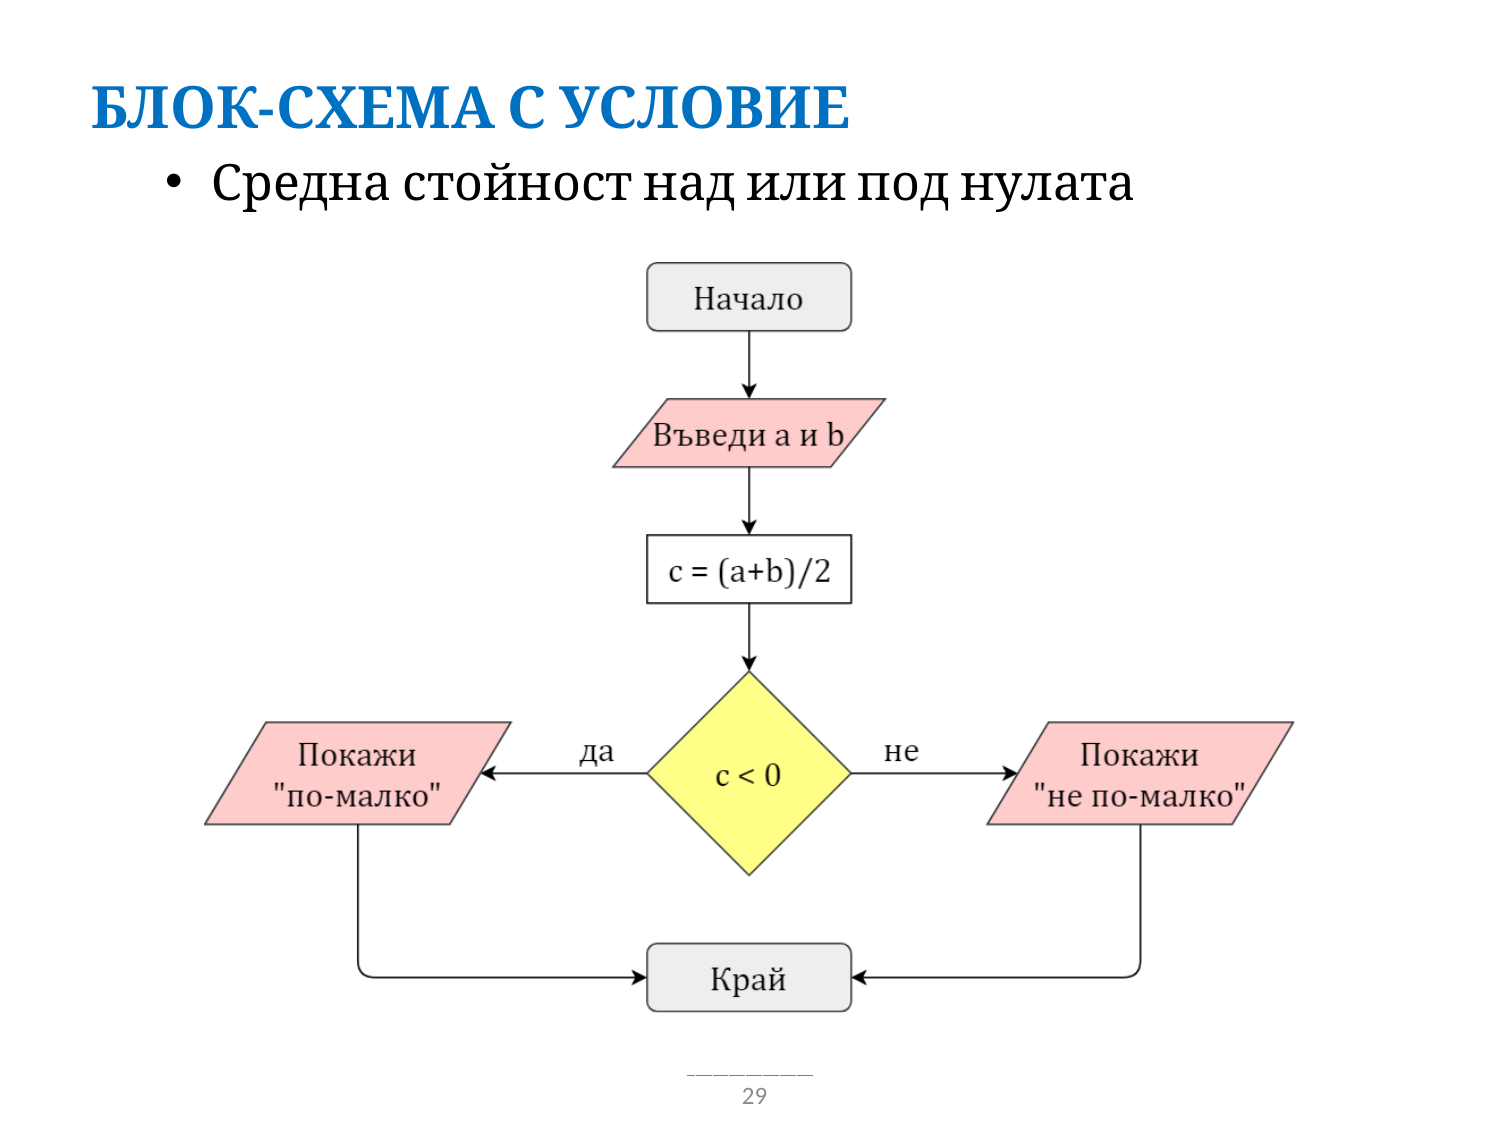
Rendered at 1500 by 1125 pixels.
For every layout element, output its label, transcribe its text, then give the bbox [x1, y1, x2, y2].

list Блок-схема с условие Средна стойност над или под нулата [75, 62, 1450, 1063]
picture [204, 262, 1295, 1013]
slide_number 29 [579, 1065, 930, 1125]
